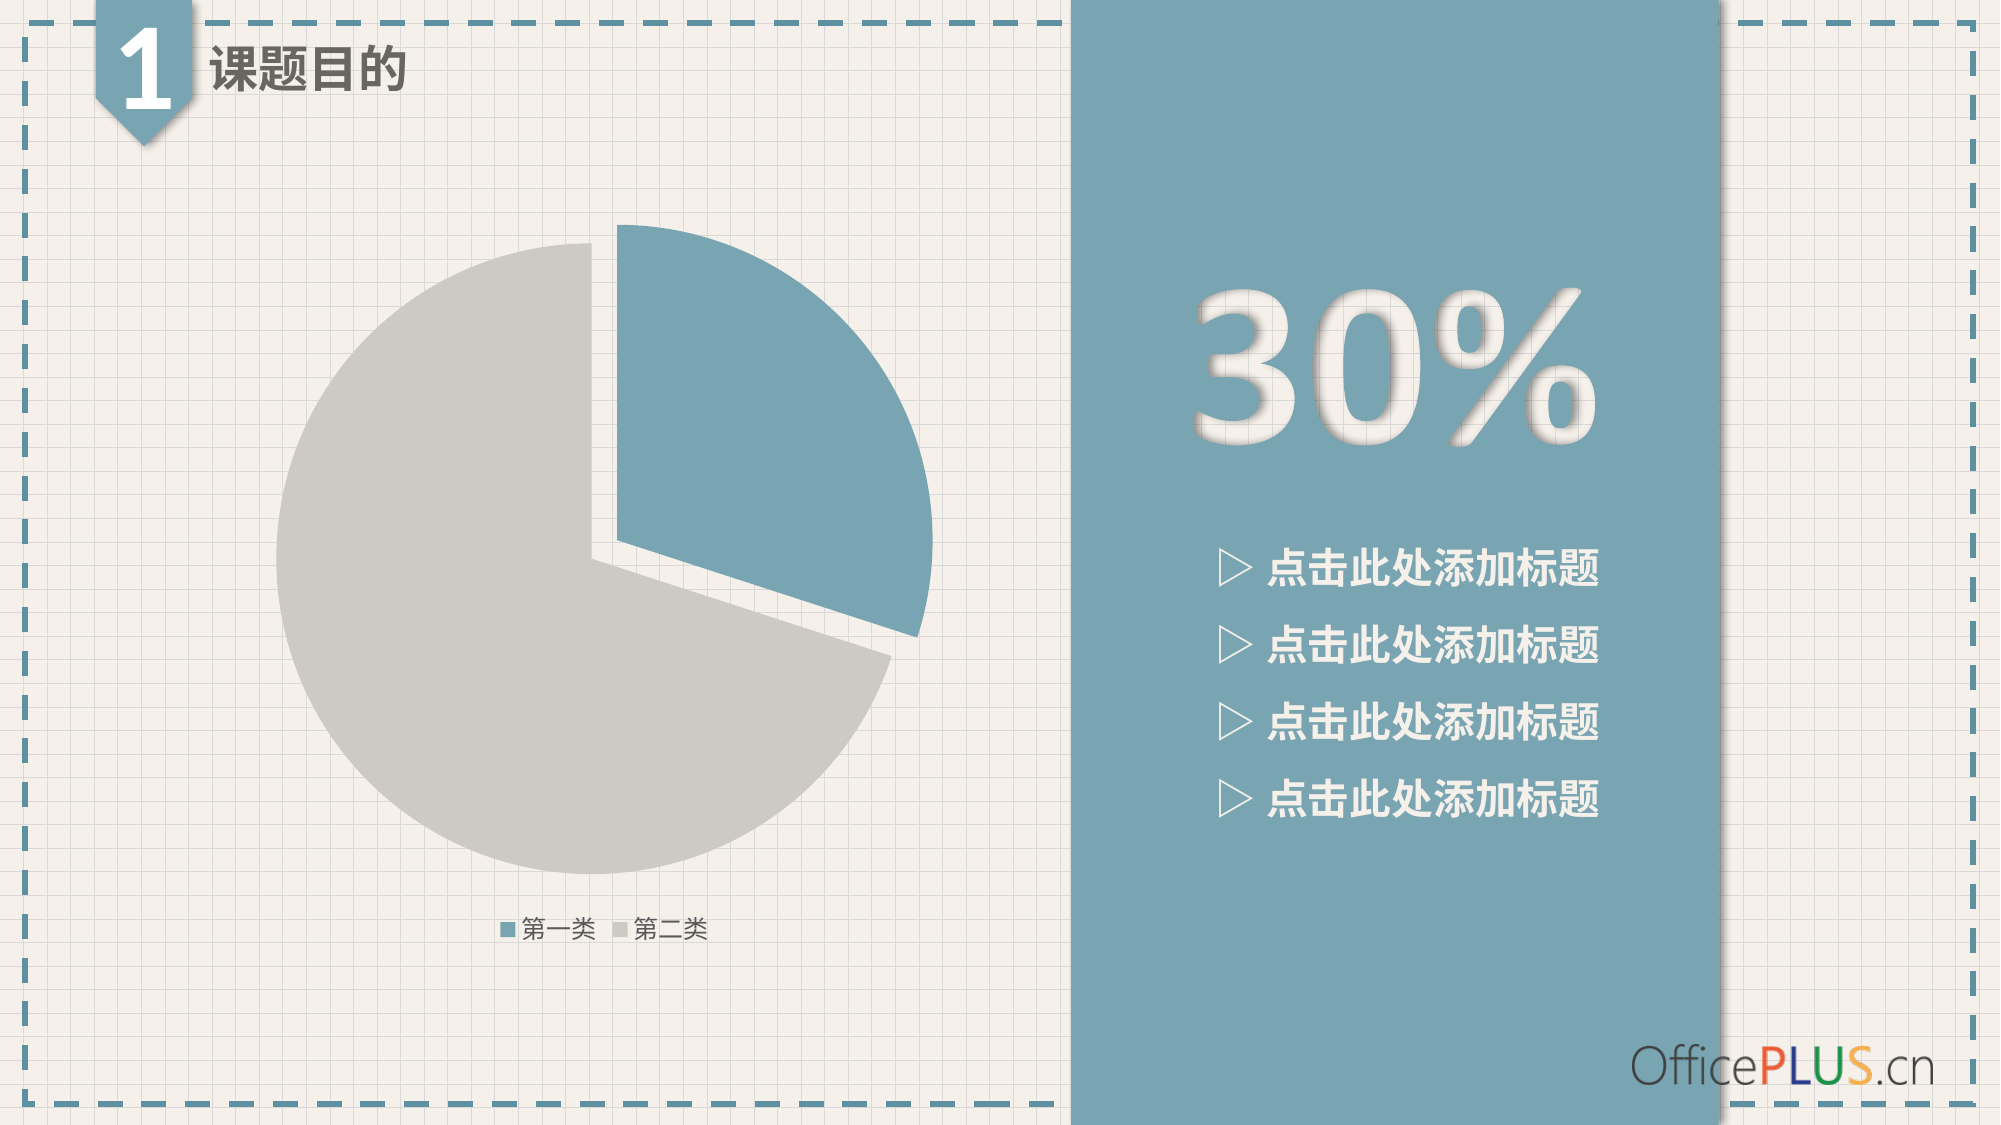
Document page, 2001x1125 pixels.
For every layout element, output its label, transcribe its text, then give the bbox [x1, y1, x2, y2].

text_box ▷点击此处添加标题 [1199, 534, 1615, 600]
text_box ▷点击此处添加标题 [1199, 688, 1615, 754]
text_box ▷点击此处添加标题 [1199, 611, 1615, 677]
text_box ▷点击此处添加标题 [1199, 765, 1615, 831]
text_box 1 [97, 0, 191, 142]
text_box 课题目的 [200, 30, 424, 105]
picture [1632, 1044, 1933, 1085]
text_box [1070, 0, 1720, 1125]
text_box [138, 142, 150, 148]
chart [42, 203, 1167, 953]
